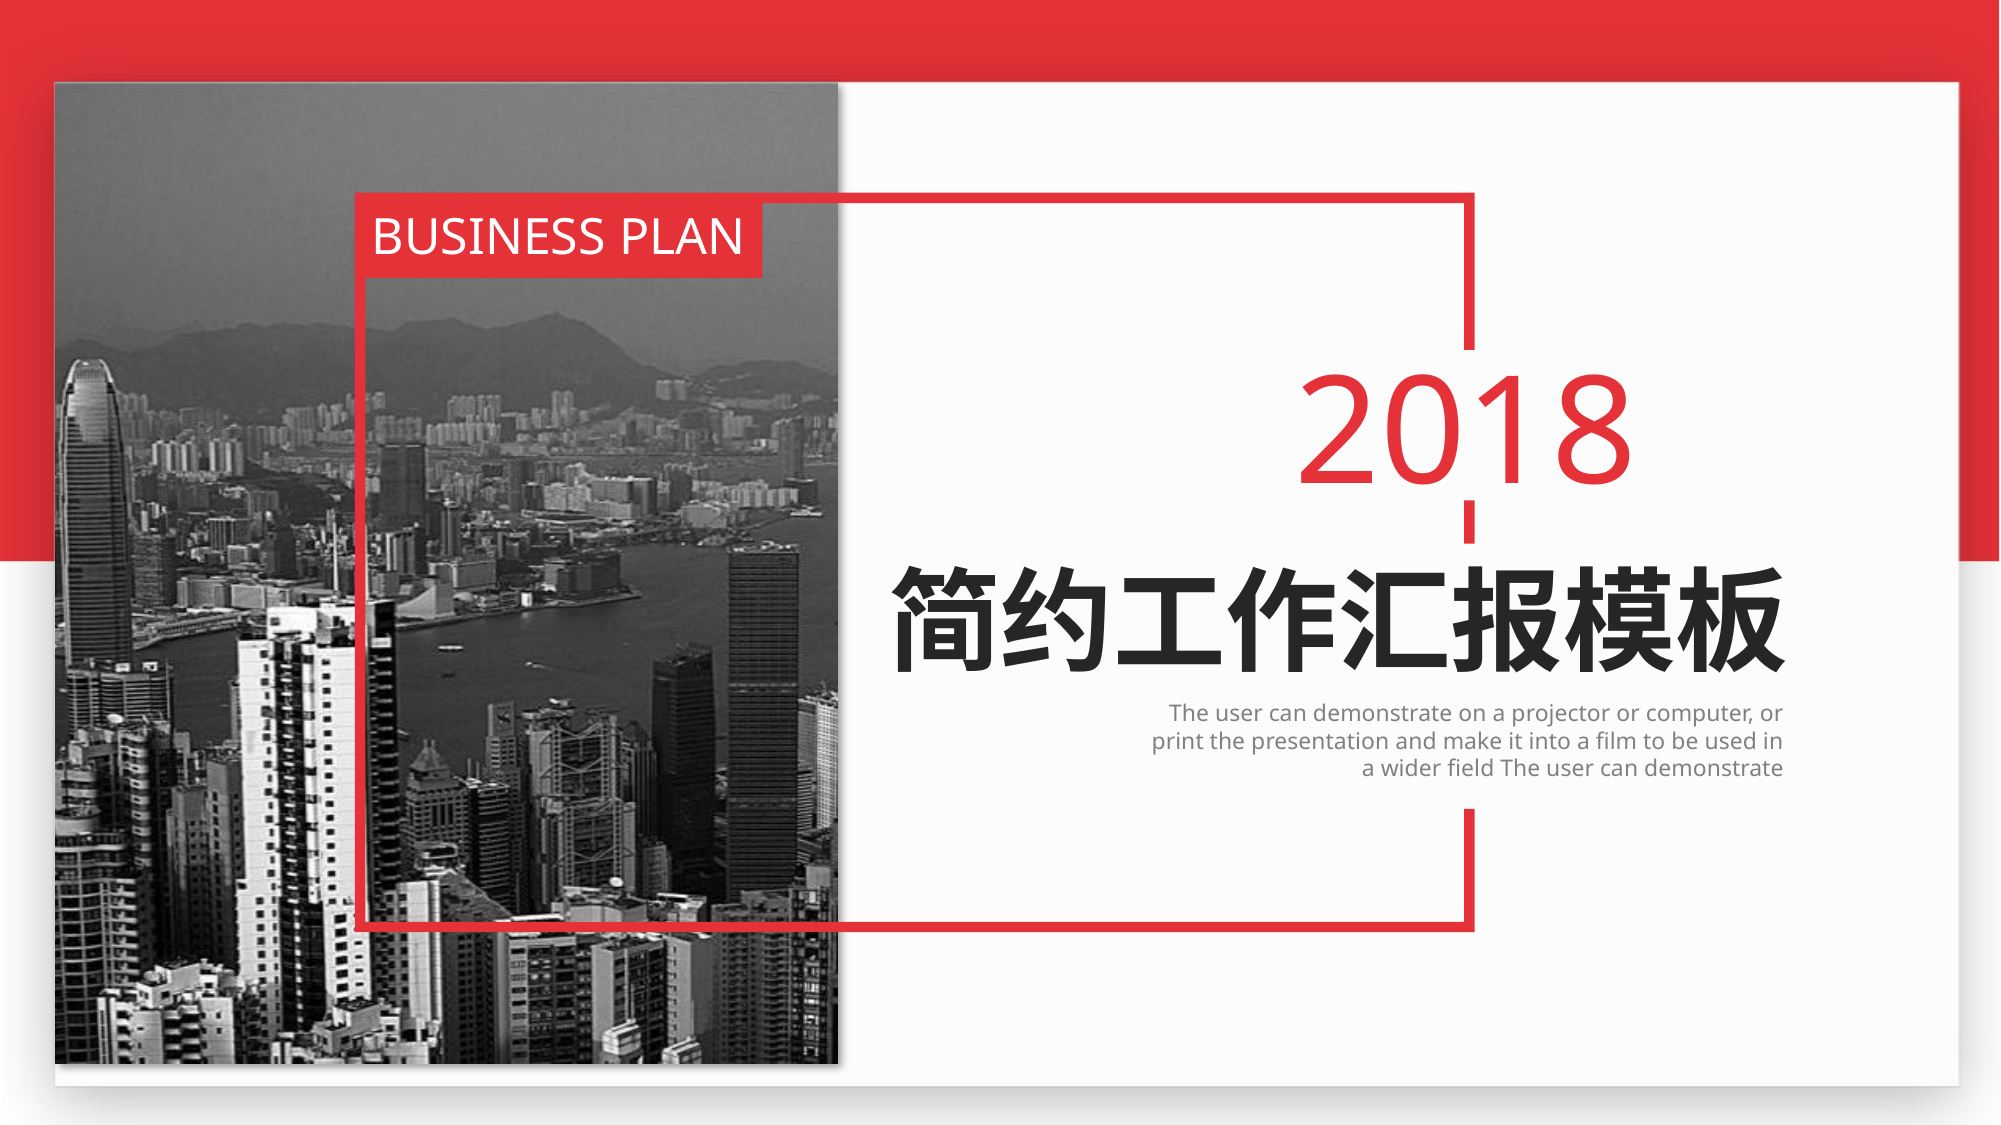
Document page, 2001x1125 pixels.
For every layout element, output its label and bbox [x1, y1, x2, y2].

text_box [354, 192, 1475, 933]
text_box [0, 0, 2000, 1125]
picture [2, 2, 2000, 1125]
